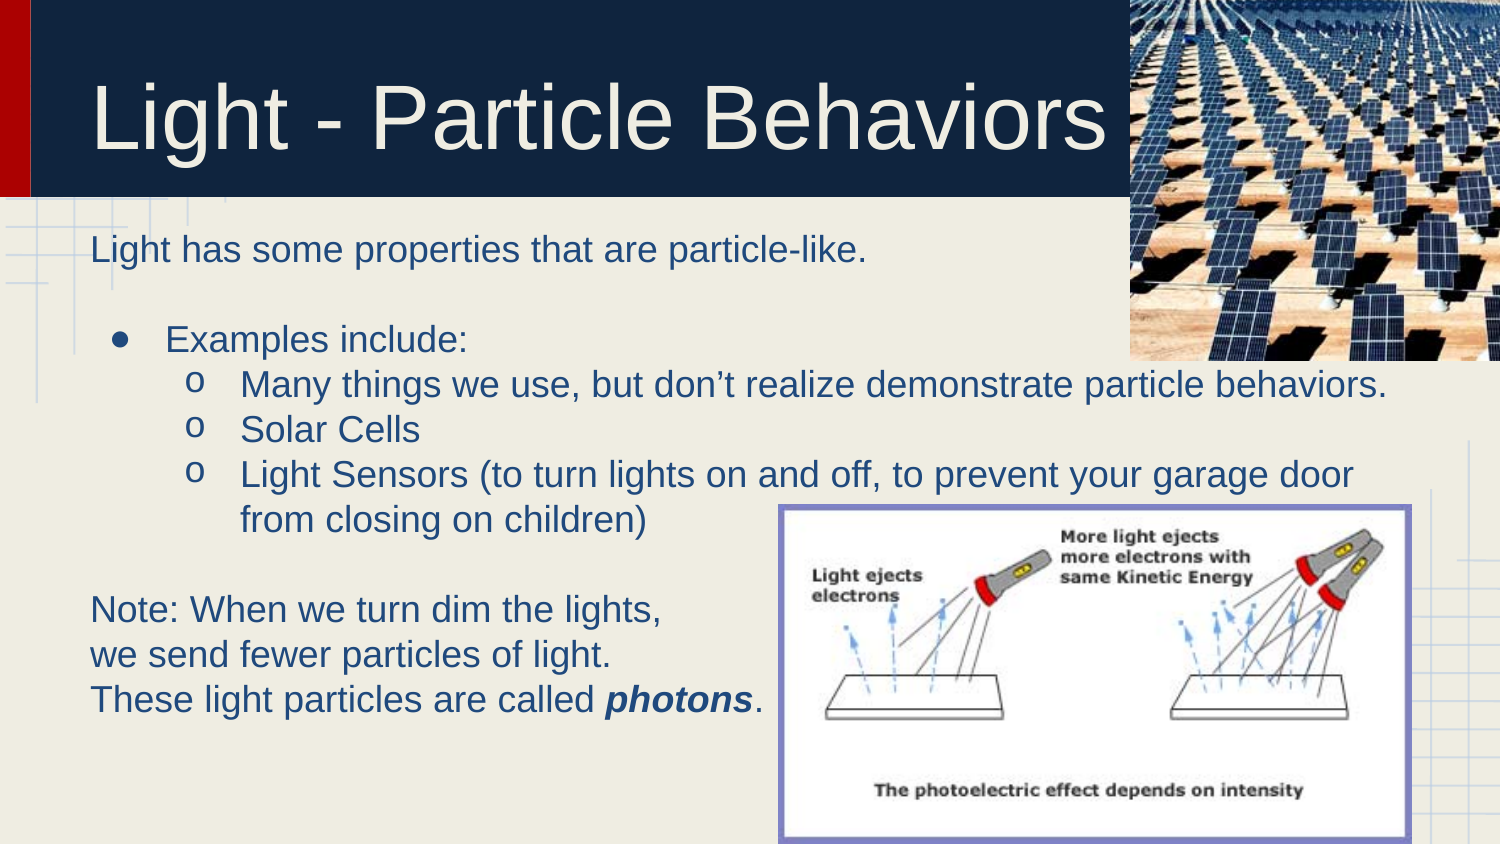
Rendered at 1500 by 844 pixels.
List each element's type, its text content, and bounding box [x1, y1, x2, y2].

title Light - Particle Behaviors [75, 11, 1125, 183]
list Light has some properties that are particle-like. Examples include: Many things we use, but don’t realize demonstrate particle behaviors. Solar Cells Light Sensors (to turn lights on and off, to prevent your garage door from closing on children) Note: When we turn dim the lights, we send fewer particles of light. These light particles are called photons. [75, 209, 1425, 780]
picture [778, 504, 1412, 844]
picture [1130, 0, 1500, 361]
